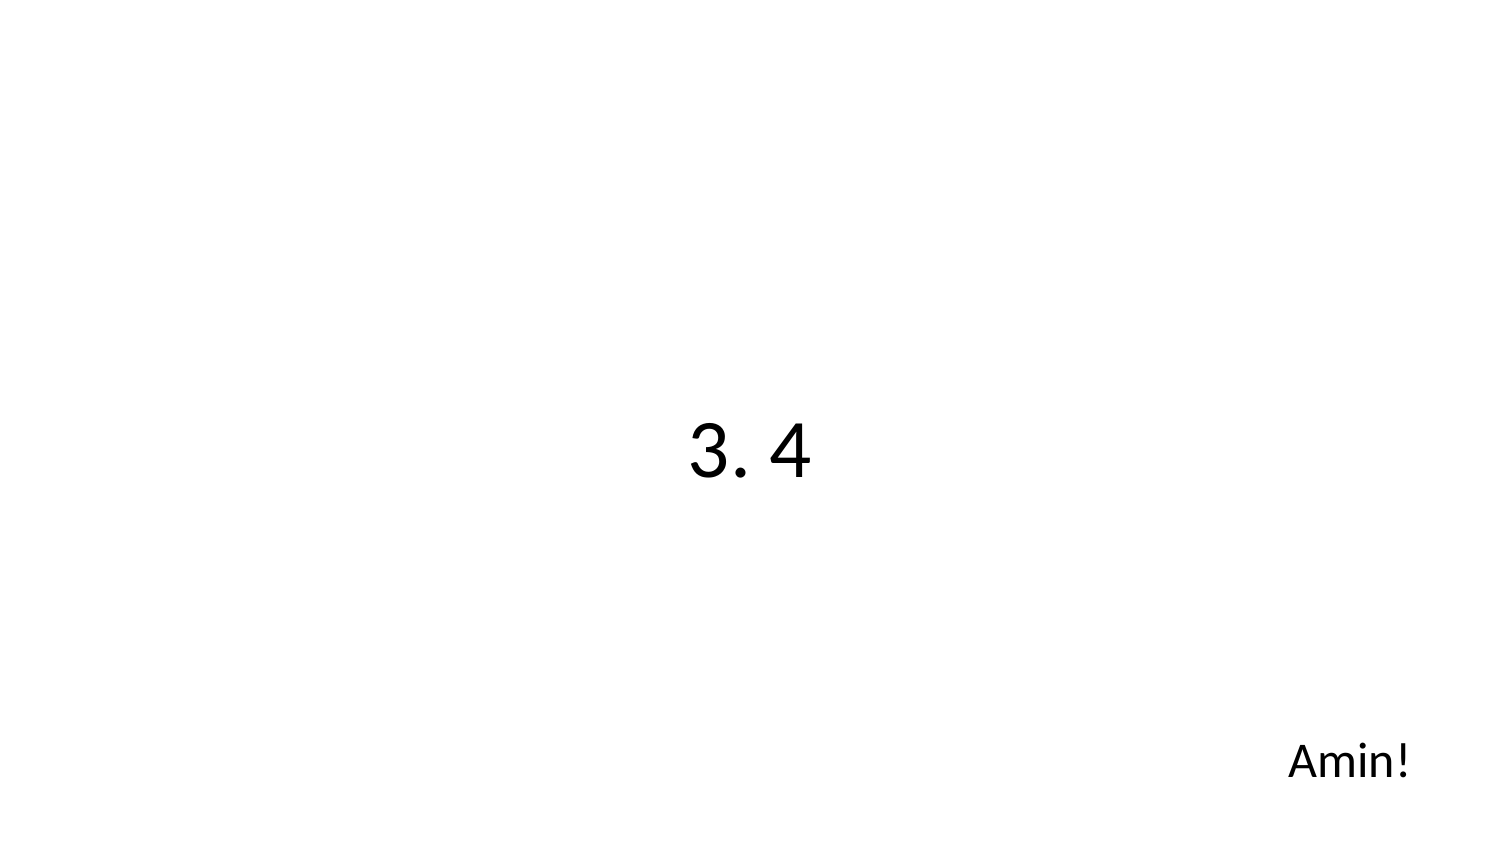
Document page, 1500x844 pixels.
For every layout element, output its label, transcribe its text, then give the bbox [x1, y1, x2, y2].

text_box 3. 4 [672, 341, 827, 502]
text_box Amin! [1273, 674, 1427, 795]
